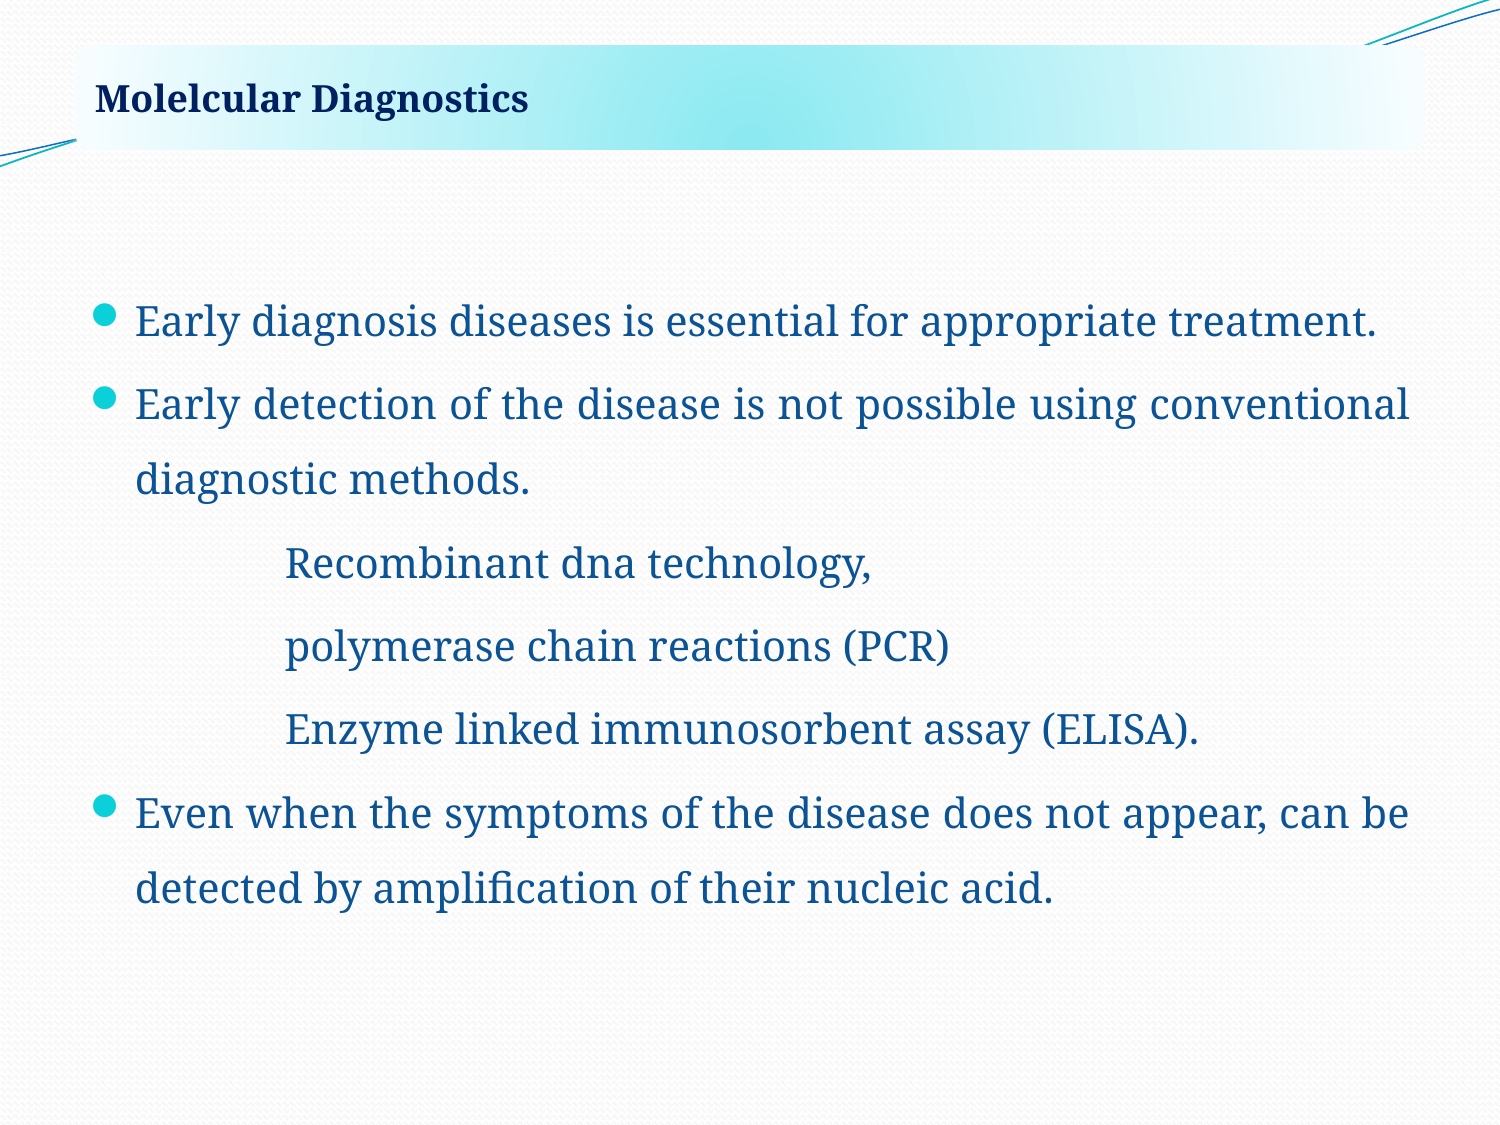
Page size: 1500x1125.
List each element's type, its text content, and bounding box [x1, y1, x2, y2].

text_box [74, 44, 1426, 151]
list Early diagnosis diseases is essential for appropriate treatment. Early detection of the disease is not possible using conventional diagnostic methods. Recombinant dna technology, polymerase chain reactions (PCR) Enzyme linked immunosorbent assay (ELISA). Even when the symptoms of the disease does not appear, can be detected by amplification of their nucleic acid. [75, 262, 1425, 1088]
